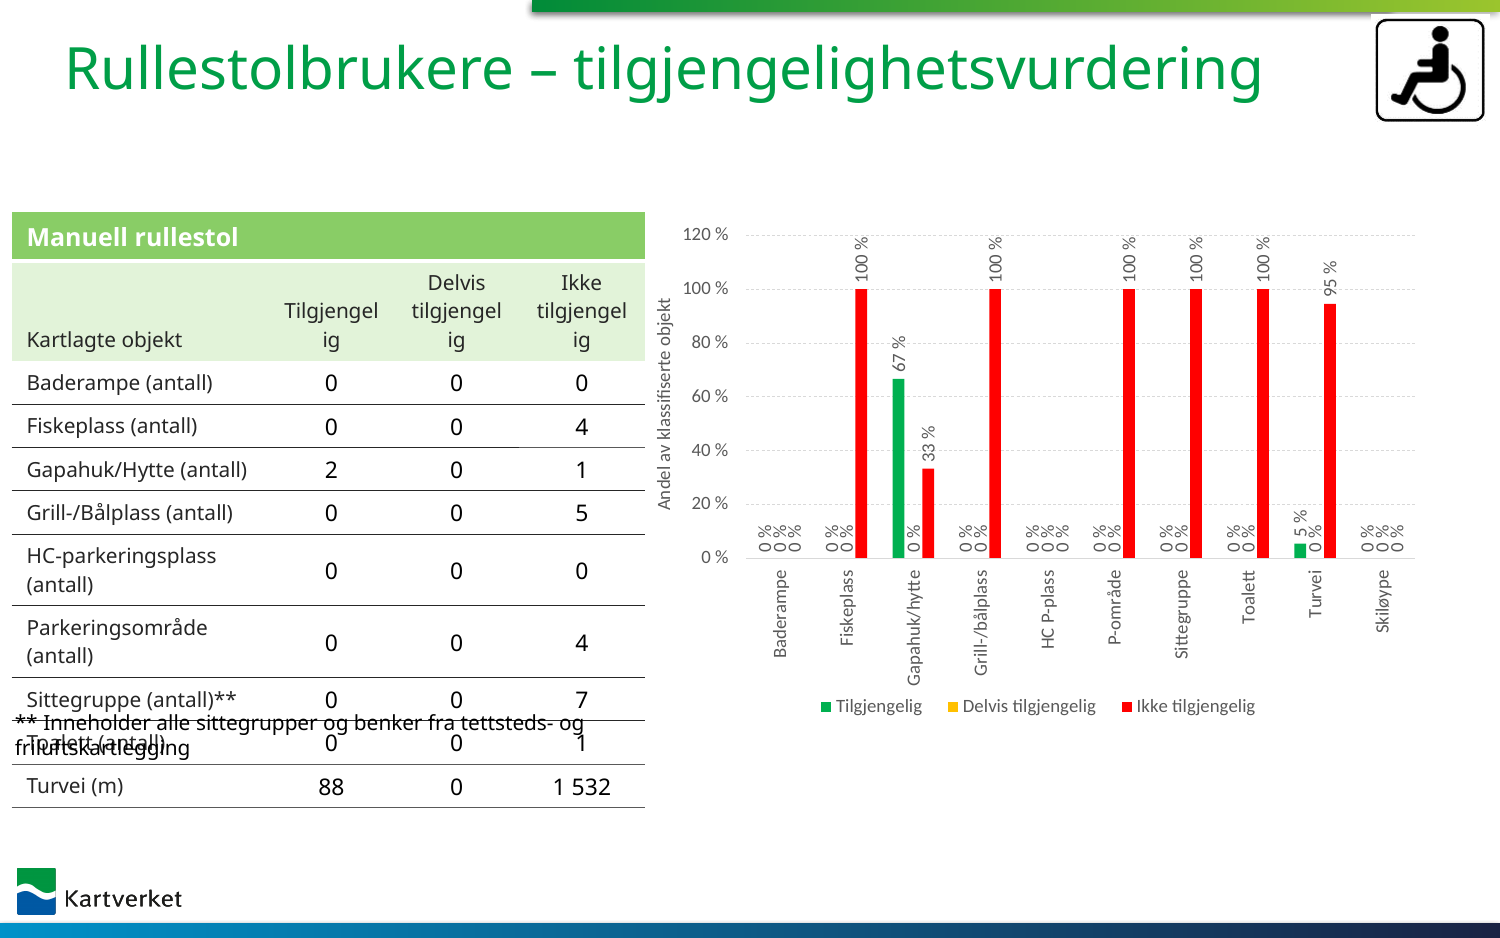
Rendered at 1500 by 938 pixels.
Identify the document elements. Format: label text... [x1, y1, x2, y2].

table_cell 0 [394, 361, 519, 404]
picture [1371, 13, 1491, 127]
table_cell Ikke tilgjengelig [519, 263, 638, 361]
table_cell 0 [269, 535, 394, 605]
table_cell Fiskeplass (antall) [12, 405, 269, 447]
table_cell Grill-/Bålplass (antall) [12, 491, 269, 534]
table_cell 88 [269, 768, 394, 807]
table_cell 0 [394, 535, 519, 605]
table_cell 0 [394, 768, 519, 807]
table_cell 0 [519, 535, 638, 605]
table_cell 0 [519, 361, 638, 404]
text_box ** Inneholder alle sittegrupper og benker fra tettsteds- og friluftskartlegging [0, 702, 745, 768]
table_cell 0 [269, 606, 394, 677]
table_cell 0 [394, 491, 519, 534]
table_cell 0 [269, 405, 394, 447]
table_cell 0 [394, 405, 519, 447]
table_cell 0 [269, 491, 394, 534]
table_cell Parkeringsområde (antall) [12, 606, 269, 677]
table_cell 1 [519, 448, 638, 490]
table_cell 4 [519, 606, 638, 677]
table_cell 0 [269, 361, 394, 404]
table_cell HC-parkeringsplass (antall) [12, 535, 269, 605]
text_box Rullestolbrukere – tilgjengelighetsvurdering [49, 12, 1372, 109]
table_cell 0 [394, 448, 519, 490]
table_cell Sittegruppe (antall)** [12, 678, 269, 702]
table_cell 4 [519, 405, 638, 447]
table_cell Gapahuk/Hytte (antall) [12, 448, 269, 490]
table_cell Kartlagte objekt [12, 263, 269, 361]
table_cell 5 [519, 491, 638, 534]
table_cell 0 [394, 606, 519, 677]
table_cell Turvei (m) [12, 768, 269, 807]
table_cell 0 [394, 678, 519, 702]
picture [643, 218, 1427, 728]
table_cell 7 [519, 678, 638, 702]
table_cell Delvis tilgjengelig [394, 263, 519, 361]
table_cell Tilgjengelig [269, 263, 394, 361]
table_cell 0 [269, 678, 394, 702]
table_header Manuell rullestol [12, 212, 645, 259]
table_cell Baderampe (antall) [12, 361, 269, 404]
table_cell 1 532 [519, 768, 645, 807]
table_cell 2 [269, 448, 394, 490]
